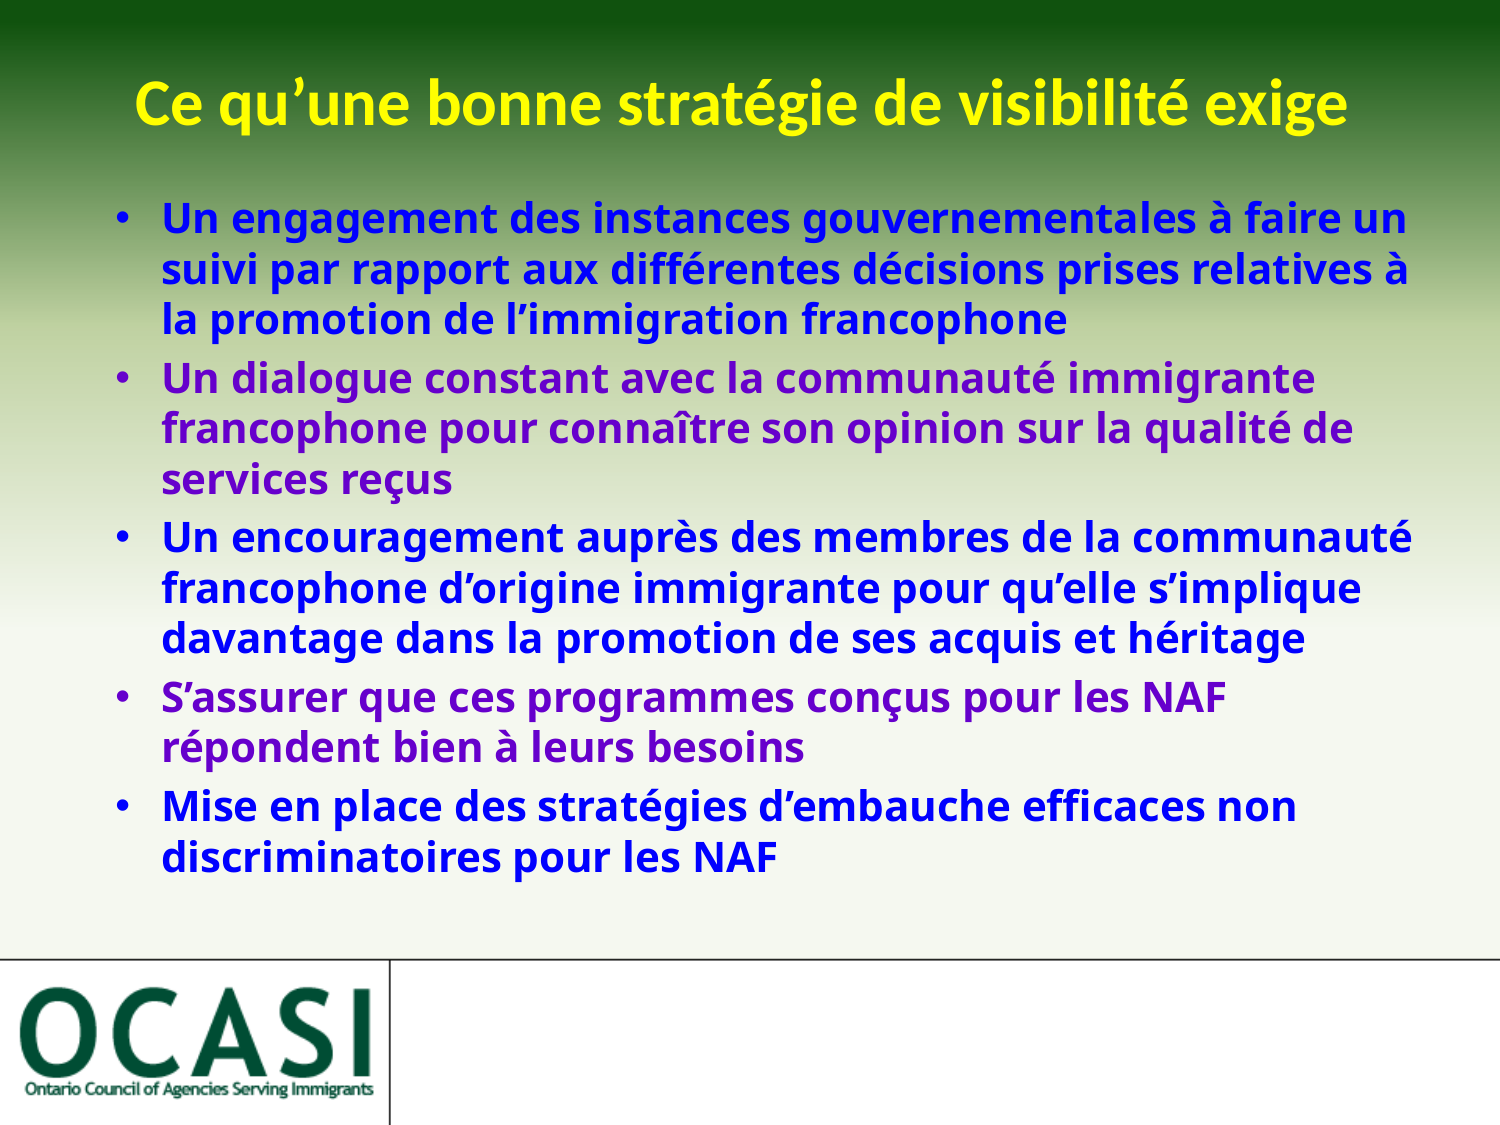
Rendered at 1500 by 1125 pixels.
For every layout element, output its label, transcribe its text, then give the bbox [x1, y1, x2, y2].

title Ce qu’une bonne stratégie de visibilité exige [75, 45, 1425, 233]
list Un engagement des instances gouvernementales à faire un suivi par rapport aux différentes décisions prises relatives à la promotion de l’immigration francophone Un dialogue constant avec la communauté immigrante francophone pour connaître son opinion sur la qualité de services reçus Un encouragement auprès des membres de la communauté francophone d’origine immigrante pour qu’elle s’implique davantage dans la promotion de ses acquis et héritage S’assurer que ces programmes conçus pour les NAF répondent bien à leurs besoins Mise en place des stratégies d’embauche efficaces non discriminatoires pour les NAF [100, 184, 1451, 927]
picture [0, 0, 1500, 1125]
